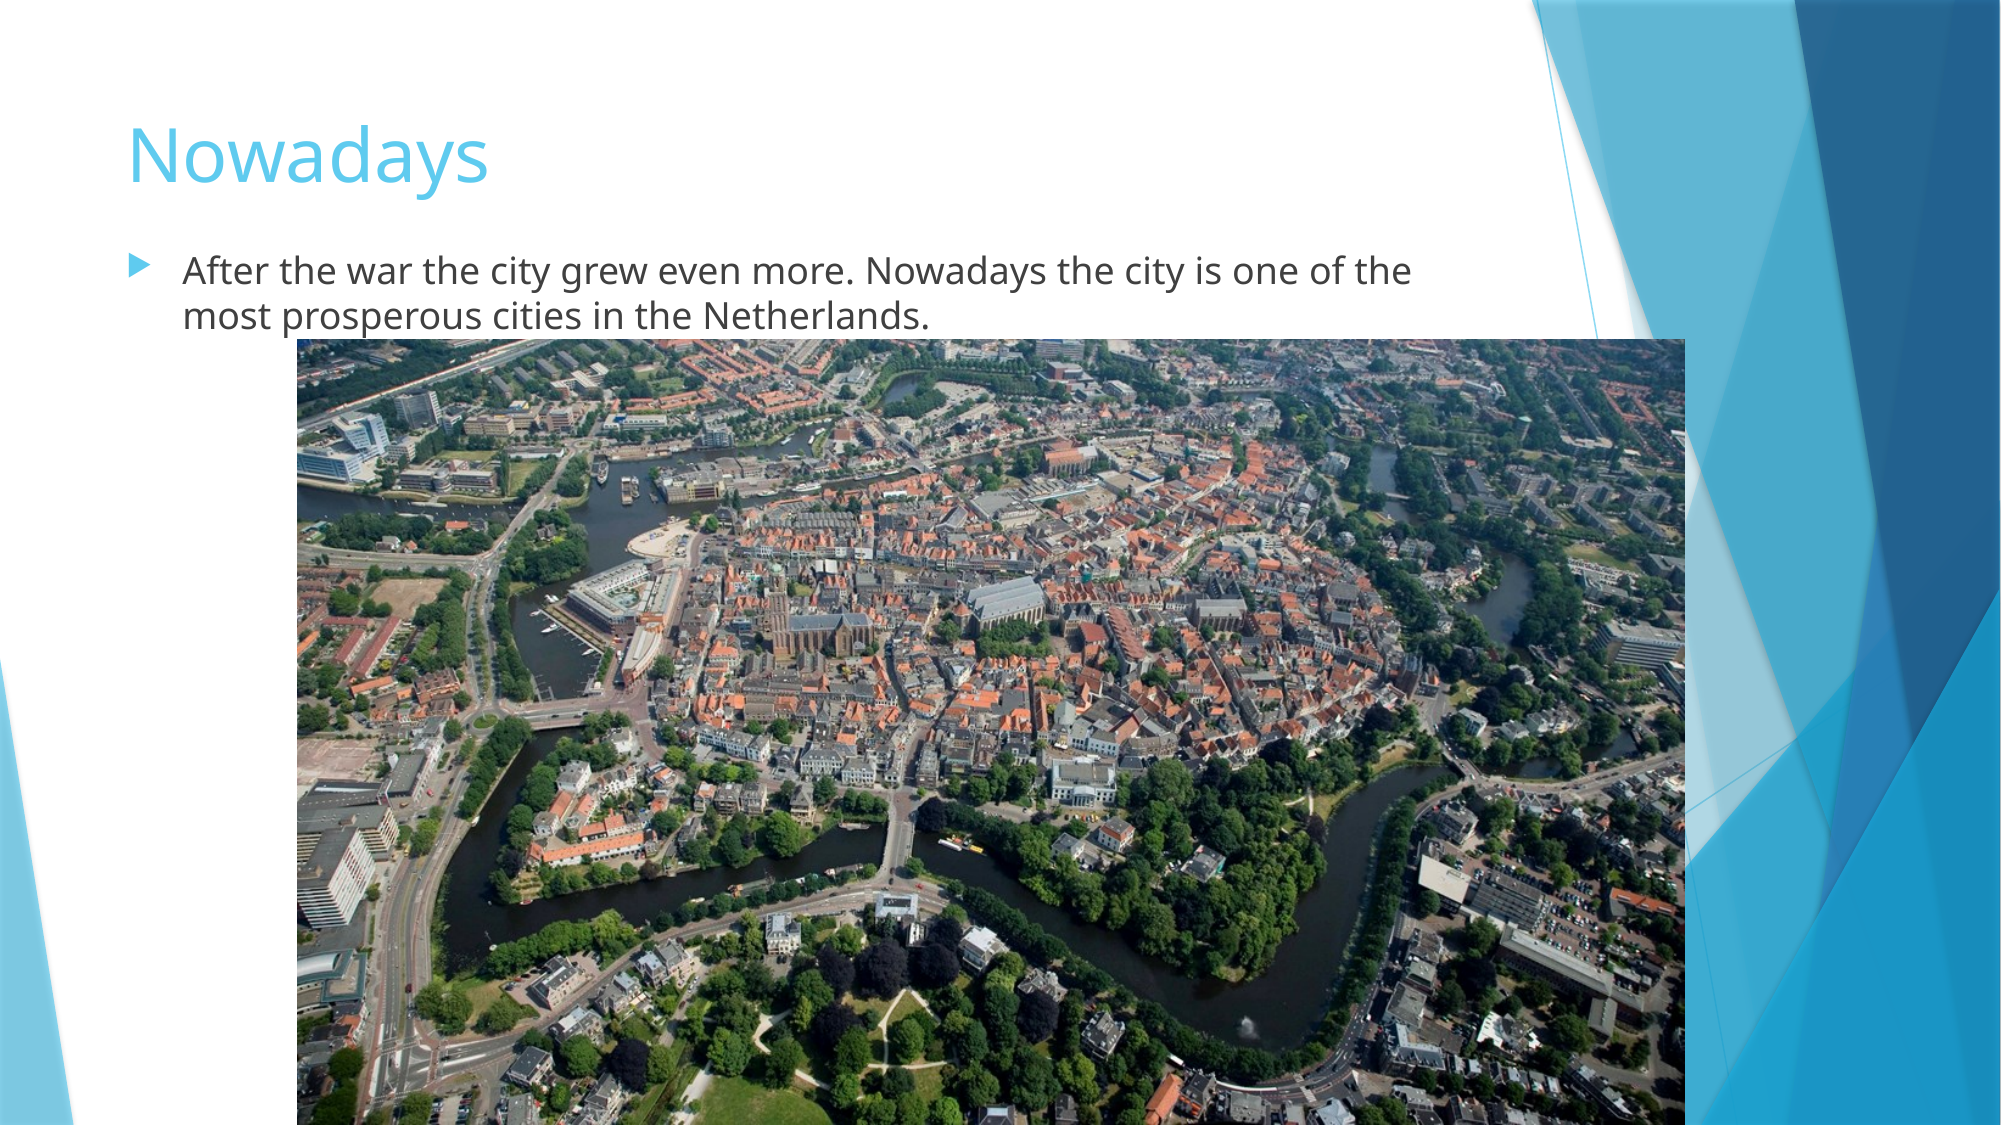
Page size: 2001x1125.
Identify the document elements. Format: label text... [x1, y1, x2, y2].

picture [297, 338, 1685, 1125]
title Nowadays [111, 99, 1522, 239]
list After the war the city grew even more. Nowadays the city is one of the most prosperous cities in the Netherlands. [111, 239, 1522, 394]
